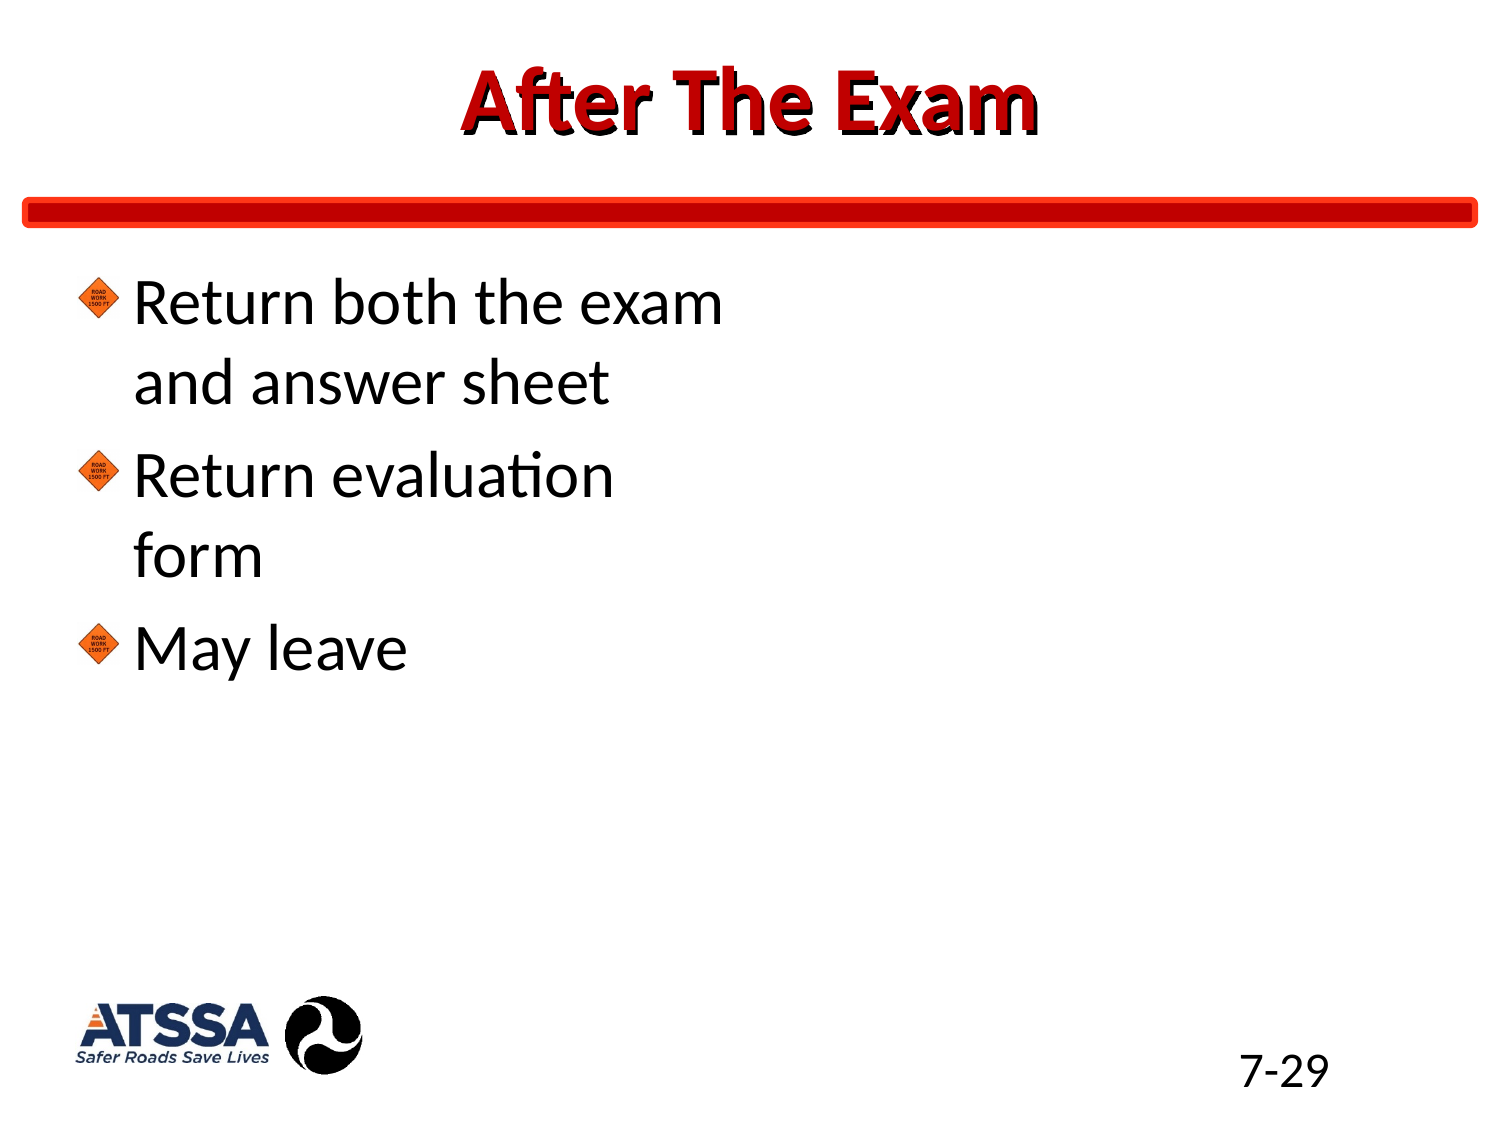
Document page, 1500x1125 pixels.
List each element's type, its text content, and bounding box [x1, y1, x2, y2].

picture [77, 449, 120, 492]
picture [77, 276, 120, 319]
picture [75, 1003, 269, 1063]
list Return both the exam and answer sheet Return evaluation form May leave [62, 249, 763, 963]
picture [77, 622, 120, 665]
title After The Exam [0, 0, 1500, 188]
picture [276, 989, 370, 1077]
